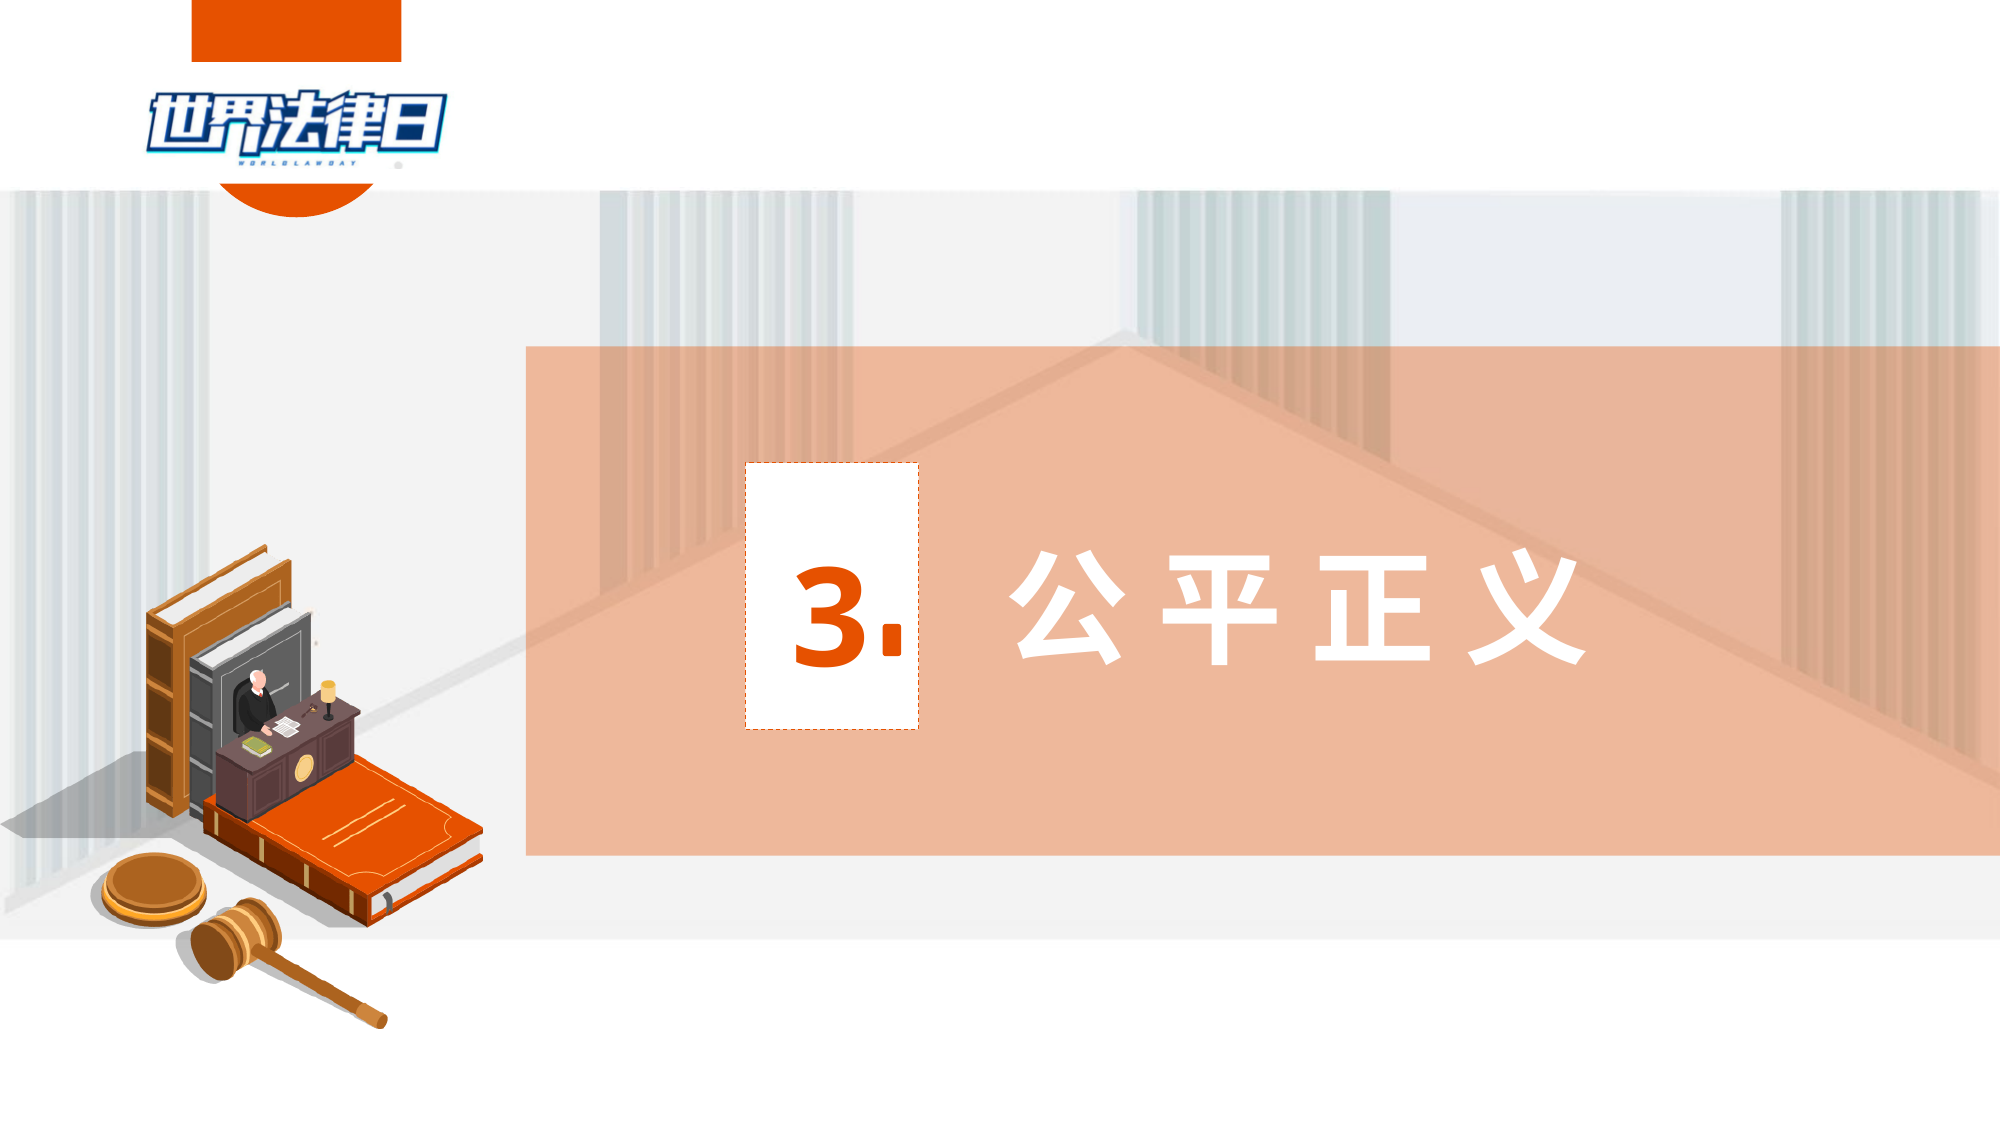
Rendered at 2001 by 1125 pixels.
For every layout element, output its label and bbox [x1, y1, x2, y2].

picture [0, 187, 2000, 1029]
text_box [745, 462, 919, 730]
text_box [76, 0, 513, 218]
